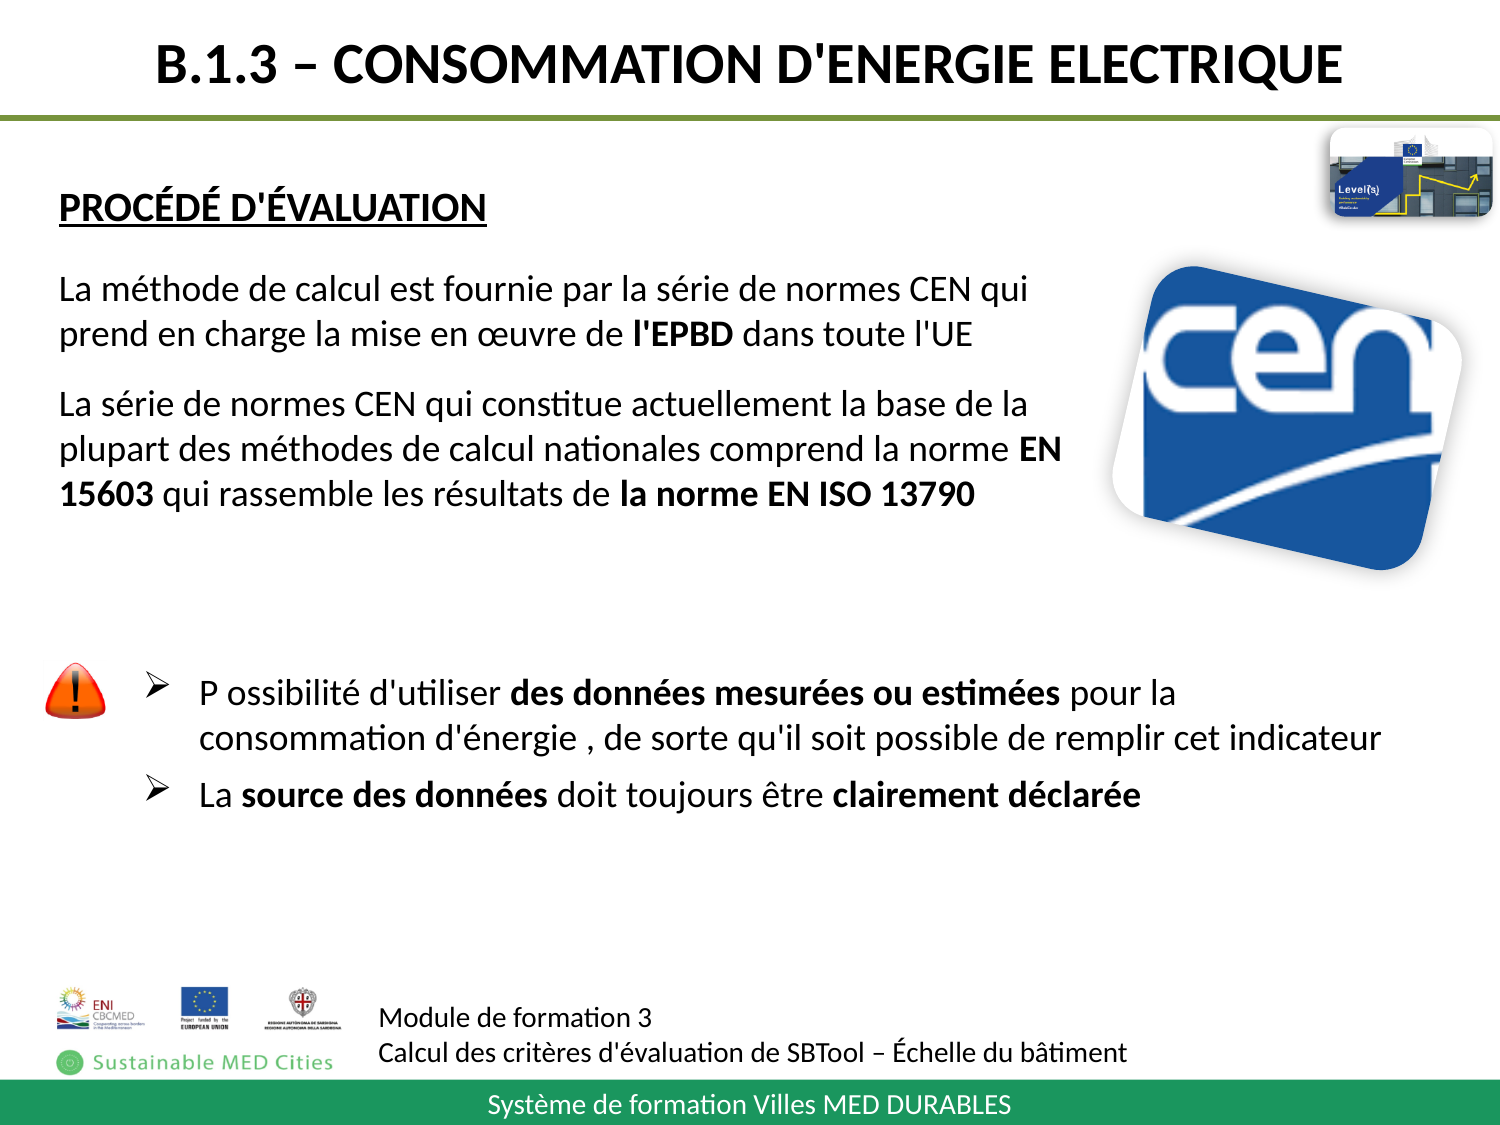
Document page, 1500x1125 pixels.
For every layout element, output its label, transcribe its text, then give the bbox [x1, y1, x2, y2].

list PROCÉDÉ D'ÉVALUATION La méthode de calcul est fournie par la série de normes CEN qui prend en charge la mise en œuvre de l'EPBD dans toute l'UE La série de normes CEN qui constitue actuellement la base de la plupart des méthodes de calcul nationales comprend la norme EN 15603 qui rassemble les résultats de la norme EN ISO 13790 [43, 172, 1106, 580]
text_box P ossibilité d'utiliser des données mesurées ou estimées pour la consommation d'énergie , de sorte qu'il soit possible de remplir cet indicateur La source des données doit toujours être clairement déclarée [128, 660, 1407, 823]
title B.1.3 – CONSOMMATION D'ENERGIE ELECTRIQUE [0, 0, 1500, 121]
picture [1112, 266, 1462, 571]
picture [1329, 127, 1493, 217]
picture [43, 660, 107, 721]
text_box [0, 972, 1500, 1125]
